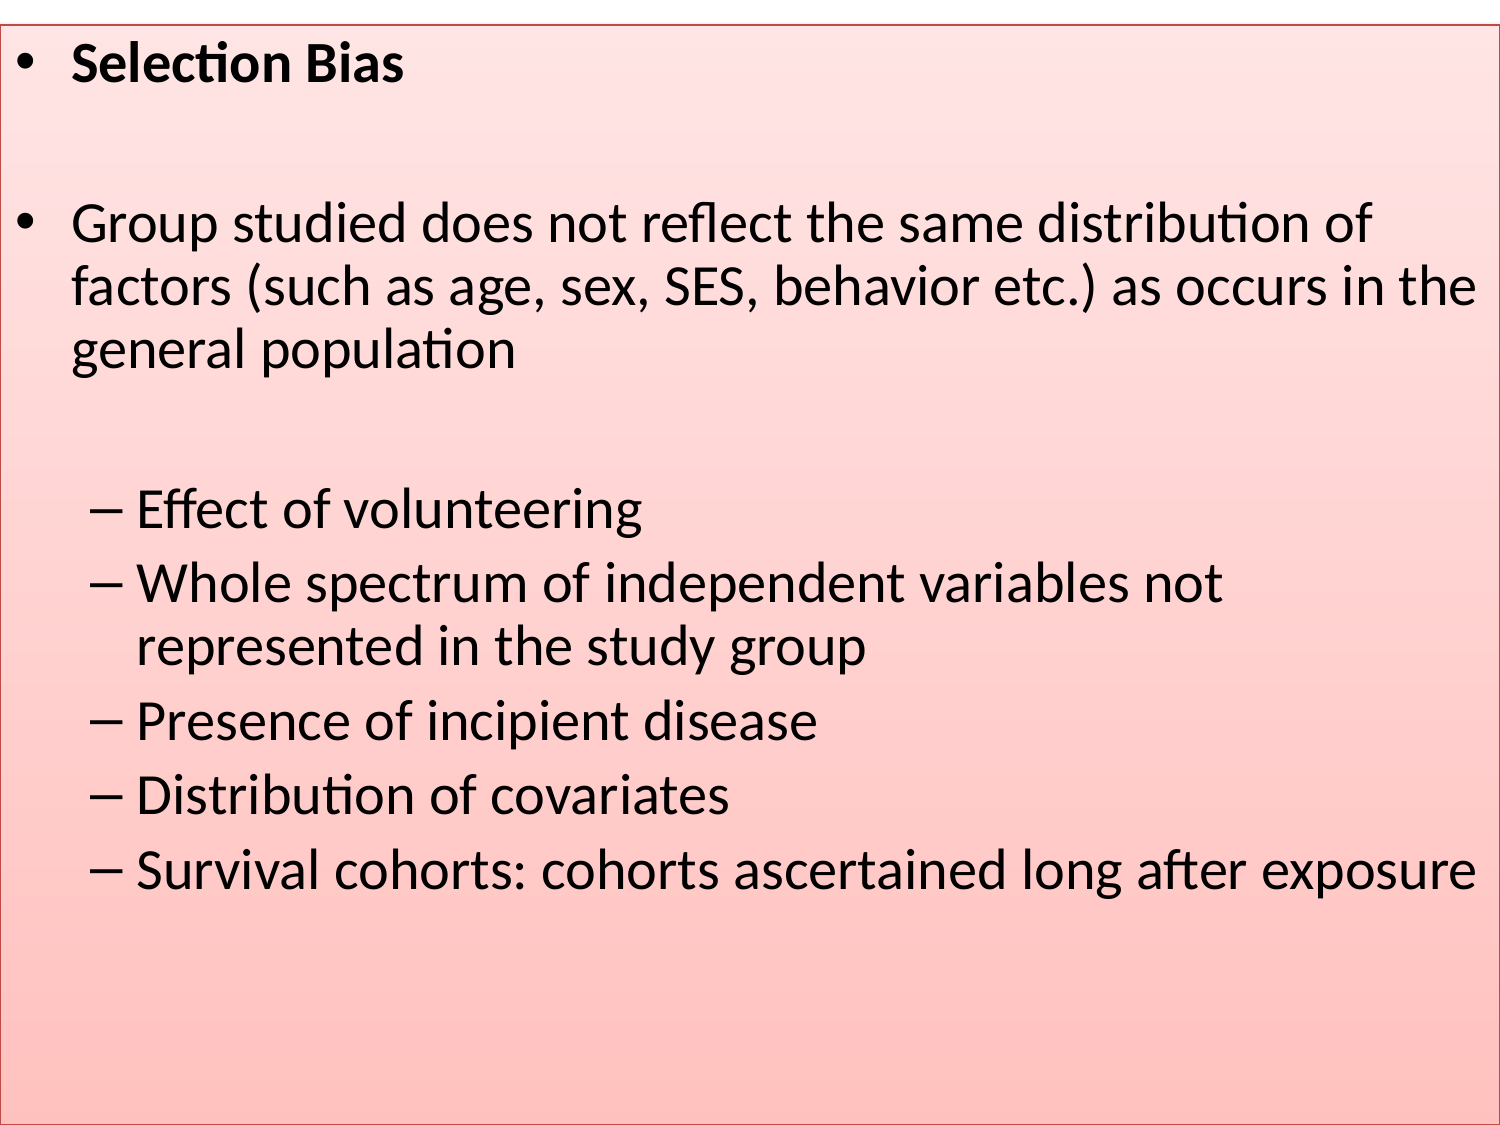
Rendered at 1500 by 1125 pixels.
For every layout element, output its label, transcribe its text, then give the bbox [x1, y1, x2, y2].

list Selection Bias Group studied does not reflect the same distribution of factors (such as age, sex, SES, behavior etc.) as occurs in the general population Effect of volunteering Whole spectrum of independent variables not represented in the study group Presence of incipient disease Distribution of covariates Survival cohorts: cohorts ascertained long after exposure [0, 24, 1500, 1125]
